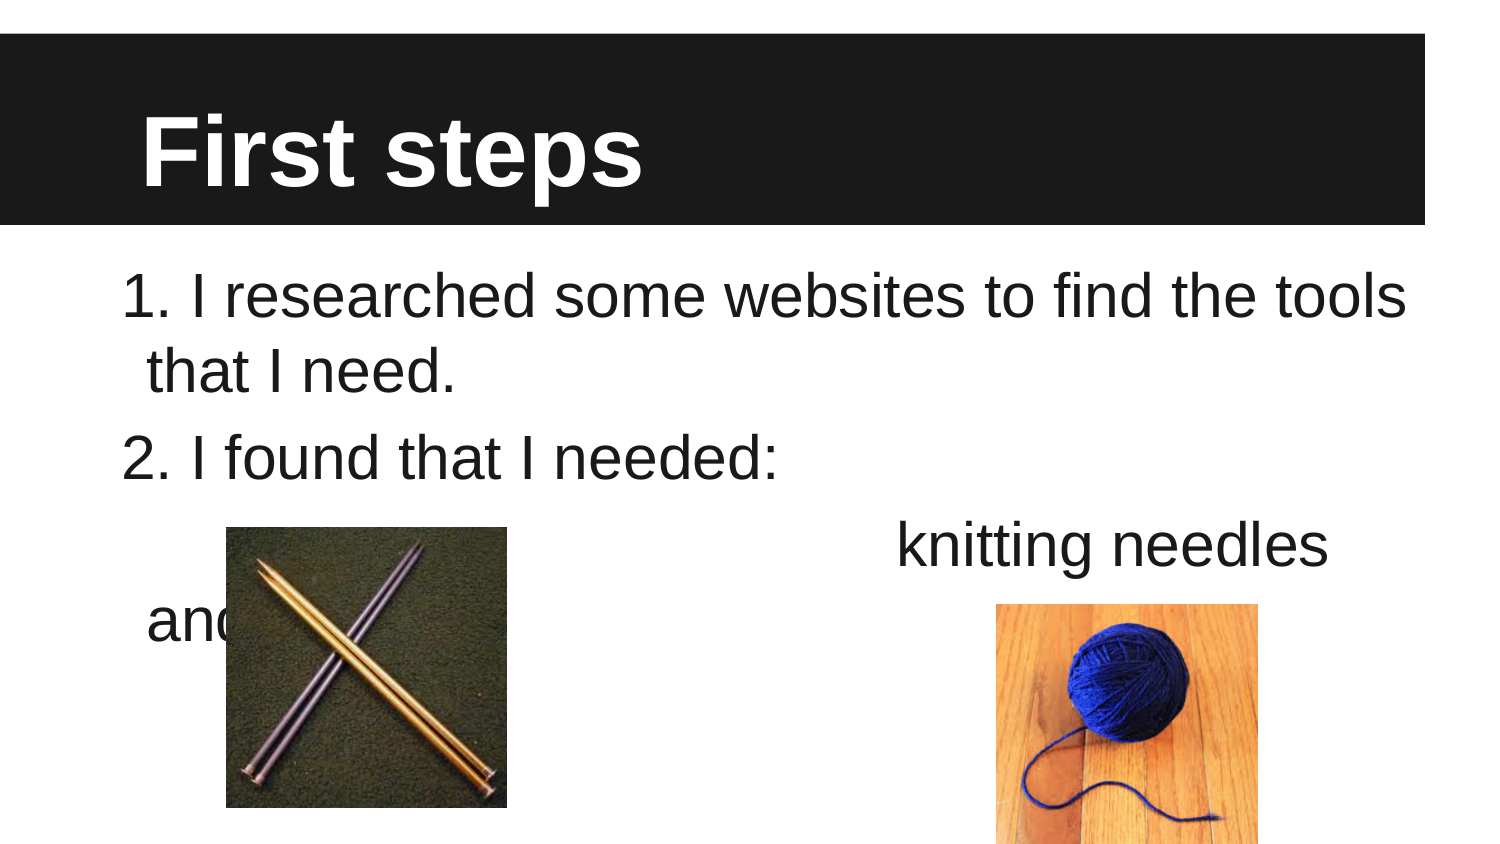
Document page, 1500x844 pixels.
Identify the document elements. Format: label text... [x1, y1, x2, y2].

picture [225, 527, 507, 809]
list 1. I researched some websites to find the tools that I need. 2. I found that I needed: knitting needles and yarn [75, 239, 1425, 808]
title First steps [75, 33, 1425, 221]
picture [996, 603, 1258, 844]
